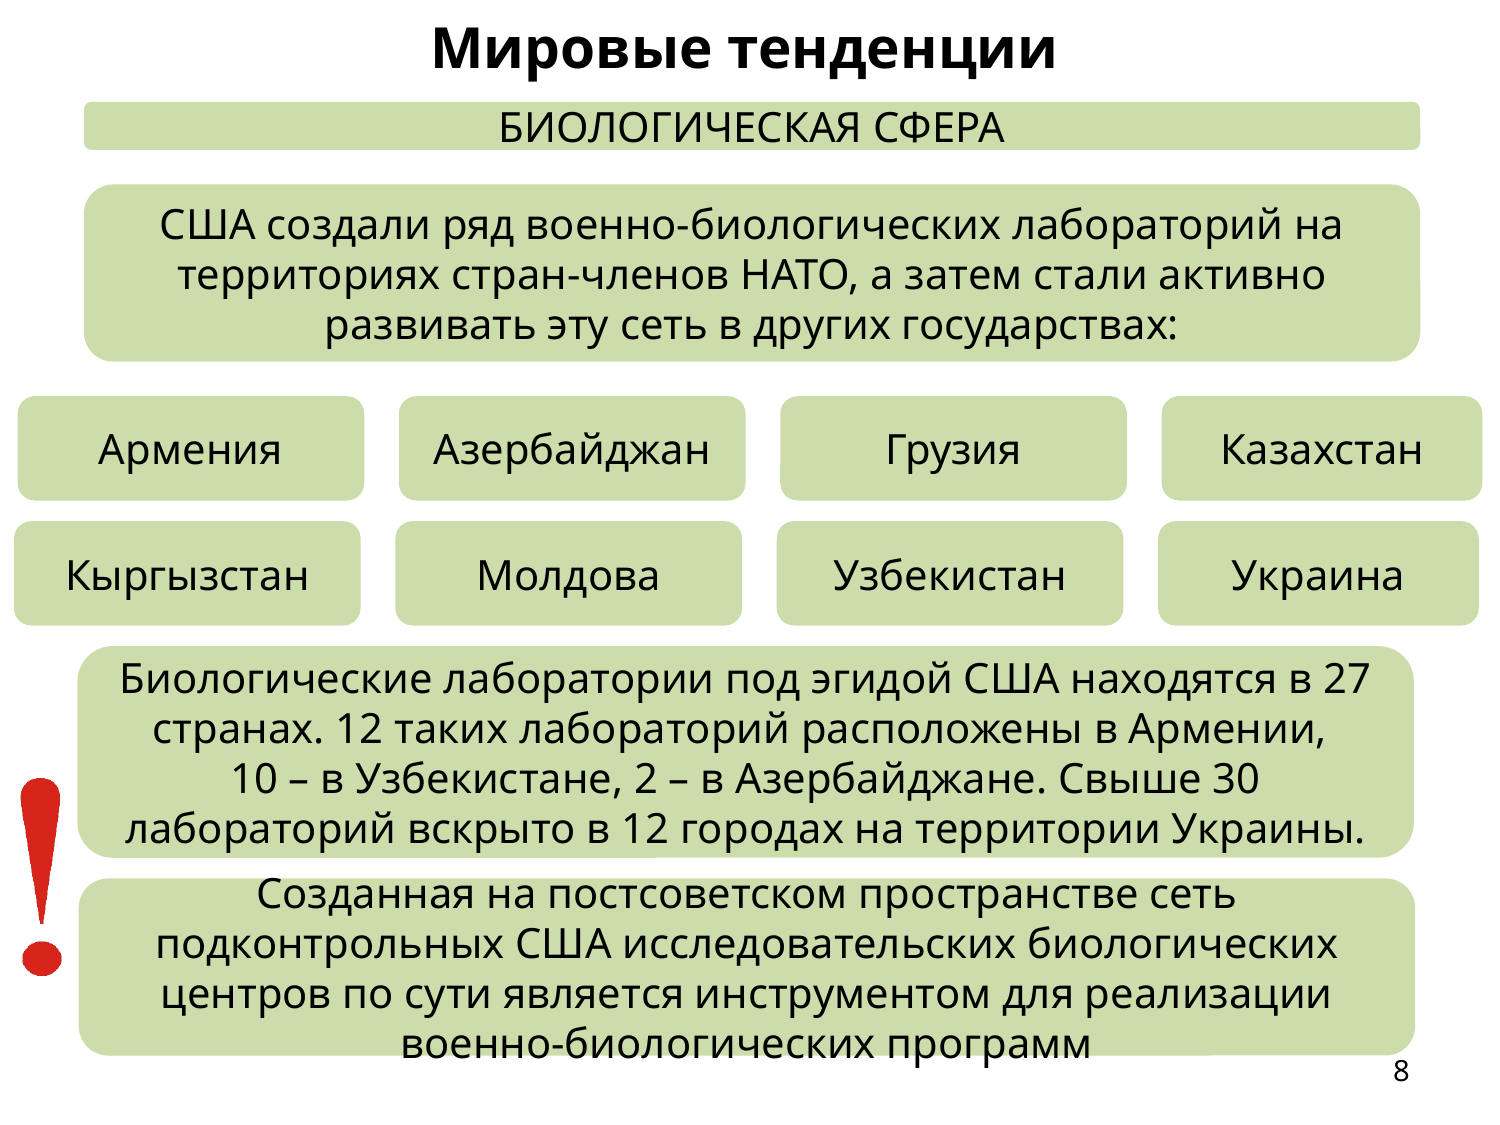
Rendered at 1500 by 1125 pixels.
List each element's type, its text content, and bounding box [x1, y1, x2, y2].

text_box Кыргызстан [13, 521, 361, 626]
text_box Молдова [395, 521, 743, 626]
text_box Мировые тенденции [77, 3, 1427, 87]
text_box Азербайджан [398, 396, 746, 501]
text_box Казахстан [1161, 396, 1483, 501]
text_box БИОЛОГИЧЕСКАЯ СФЕРА [83, 101, 1421, 150]
text_box Грузия [780, 396, 1127, 501]
picture [0, 769, 79, 988]
text_box Узбекистан [776, 521, 1124, 626]
text_box Армения [17, 396, 365, 501]
slide_number 8 [1074, 1042, 1425, 1103]
text_box Украина [1158, 521, 1479, 626]
text_box США создали ряд военно-биологических лабораторий на территориях стран-членов НАТО, а затем стали активно развивать эту сеть в других государствах: [83, 184, 1421, 362]
text_box Биологические лаборатории под эгидой США находятся в 27 странах. 12 таких лабораторий расположены в Армении, 10 – в Узбекистане, 2 – в Азербайджане. Свыше 30 лабораторий вскрыто в 12 городах на территории Украины. [77, 646, 1414, 858]
text_box Созданная на постсоветском пространстве сеть подконтрольных США исследовательских биологических центров по сути является инструментом для реализации военно-биологических программ [78, 878, 1416, 1056]
